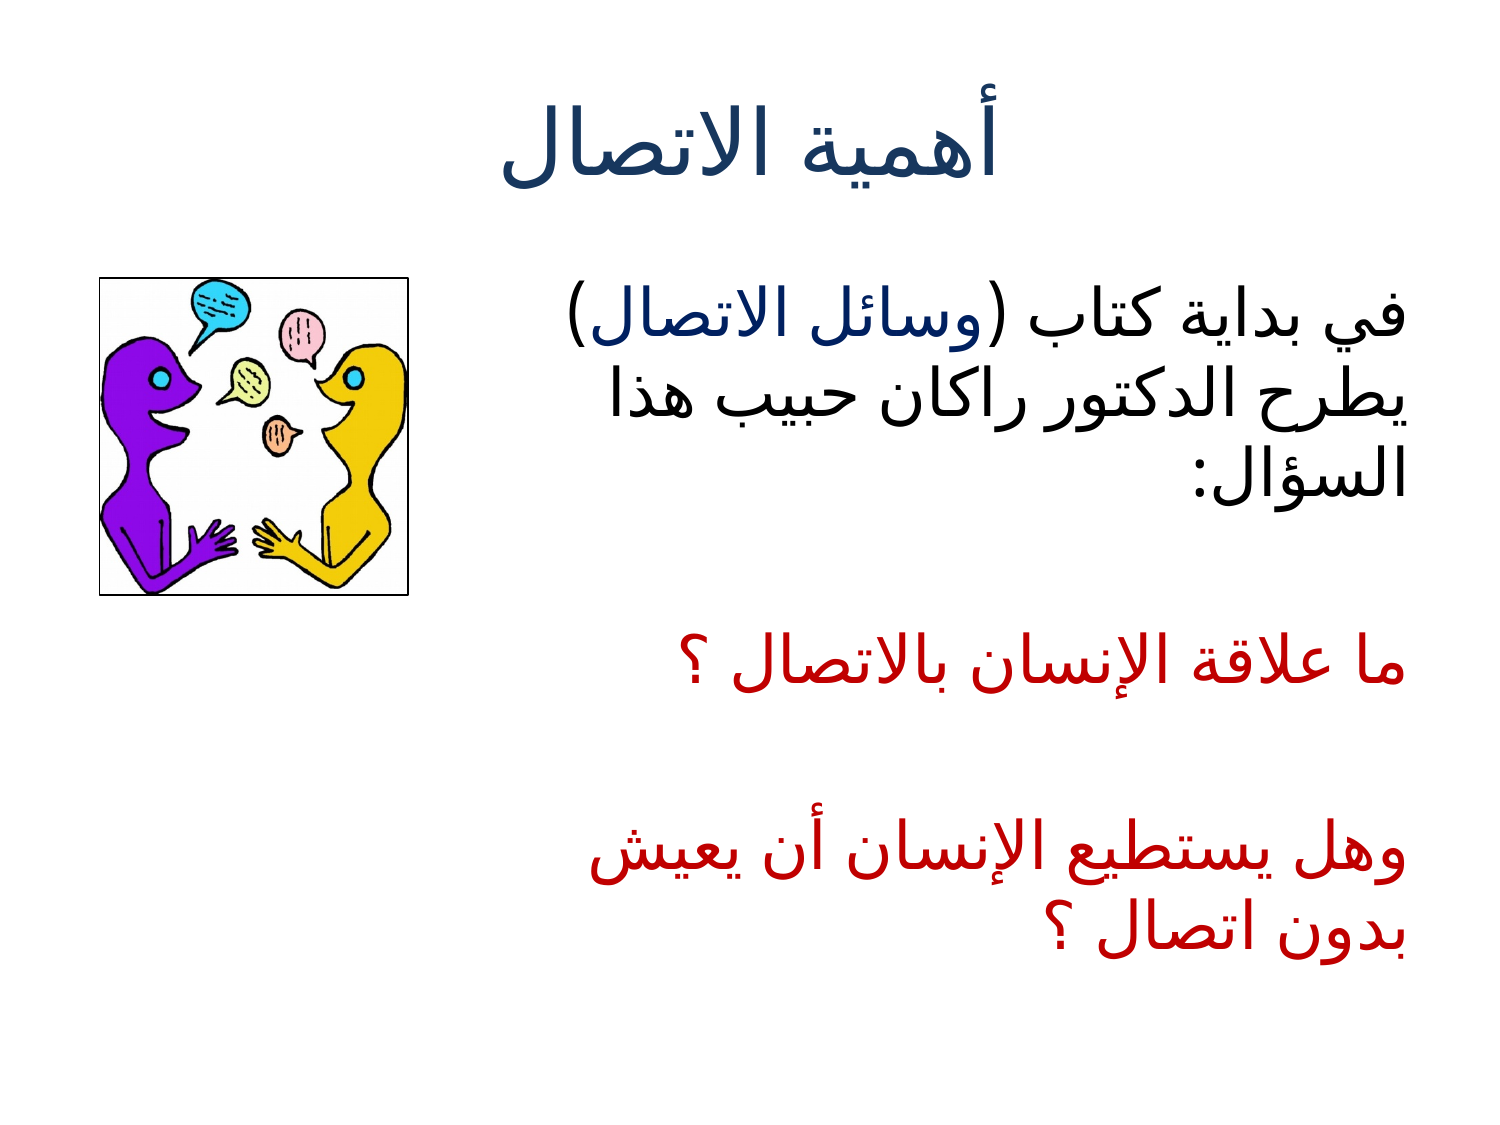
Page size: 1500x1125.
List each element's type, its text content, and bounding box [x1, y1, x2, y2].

title أهمية الاتصال [75, 45, 1425, 233]
list في بداية كتاب (وسائل الاتصال) يطرح الدكتور راكان حبيب هذا السؤال: ما علاقة الإنسان بالاتصال ؟ وهل يستطيع الإنسان أن يعيش بدون اتصال ؟ [431, 262, 1425, 1005]
picture [100, 278, 408, 595]
